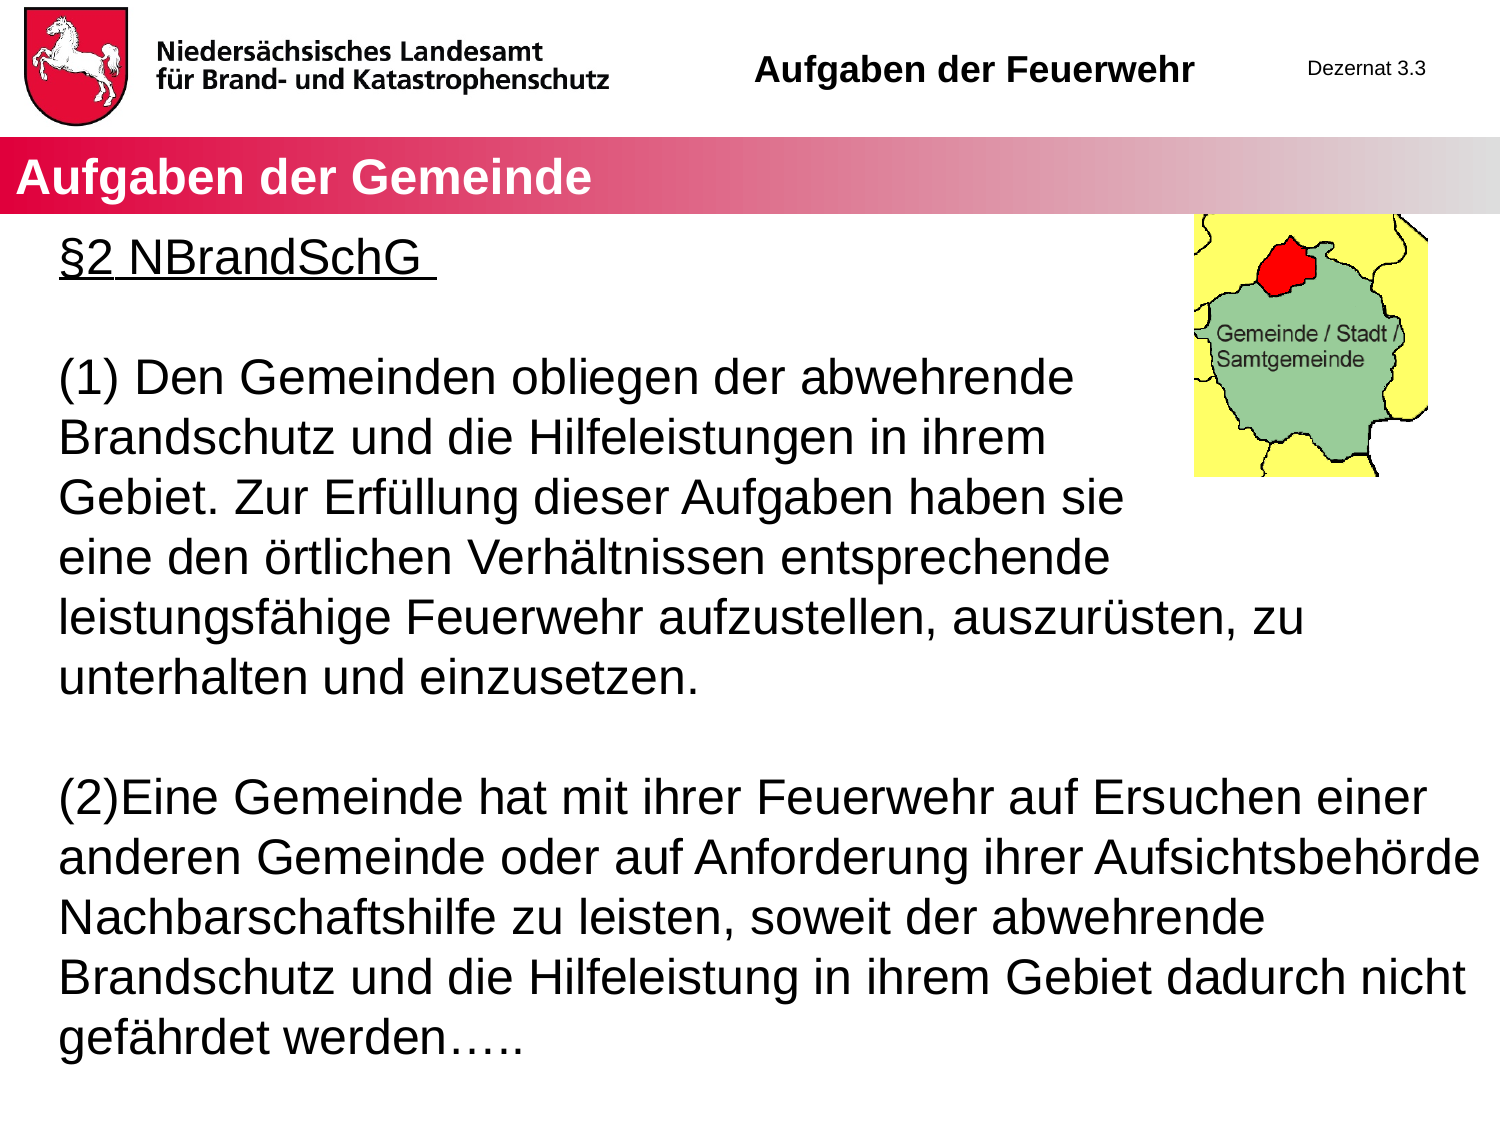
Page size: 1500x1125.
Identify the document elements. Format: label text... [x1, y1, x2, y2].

picture [24, 7, 609, 127]
picture [1194, 214, 1428, 477]
text_box §2 NBrandSchG (1) Den Gemeinden obliegen der abwehrende Brandschutz und die Hilfeleistungen in ihrem Gebiet. Zur Erfüllung dieser Aufgaben haben sie eine den örtlichen Verhältnissen entsprechende leistungsfähige Feuerwehr aufzustellen, auszurüsten, zu unterhalten und einzusetzen. (2)Eine Gemeinde hat mit ihrer Feuerwehr auf Ersuchen einer anderen Gemeinde oder auf Anforderung ihrer Aufsichtsbehörde Nachbarschaftshilfe zu leisten, soweit der abwehrende Brandschutz und die Hilfeleistung in ihrem Gebiet dadurch nicht gefährdet werden….. [44, 199, 1500, 1071]
title Aufgaben der Gemeinde [0, 137, 1098, 208]
